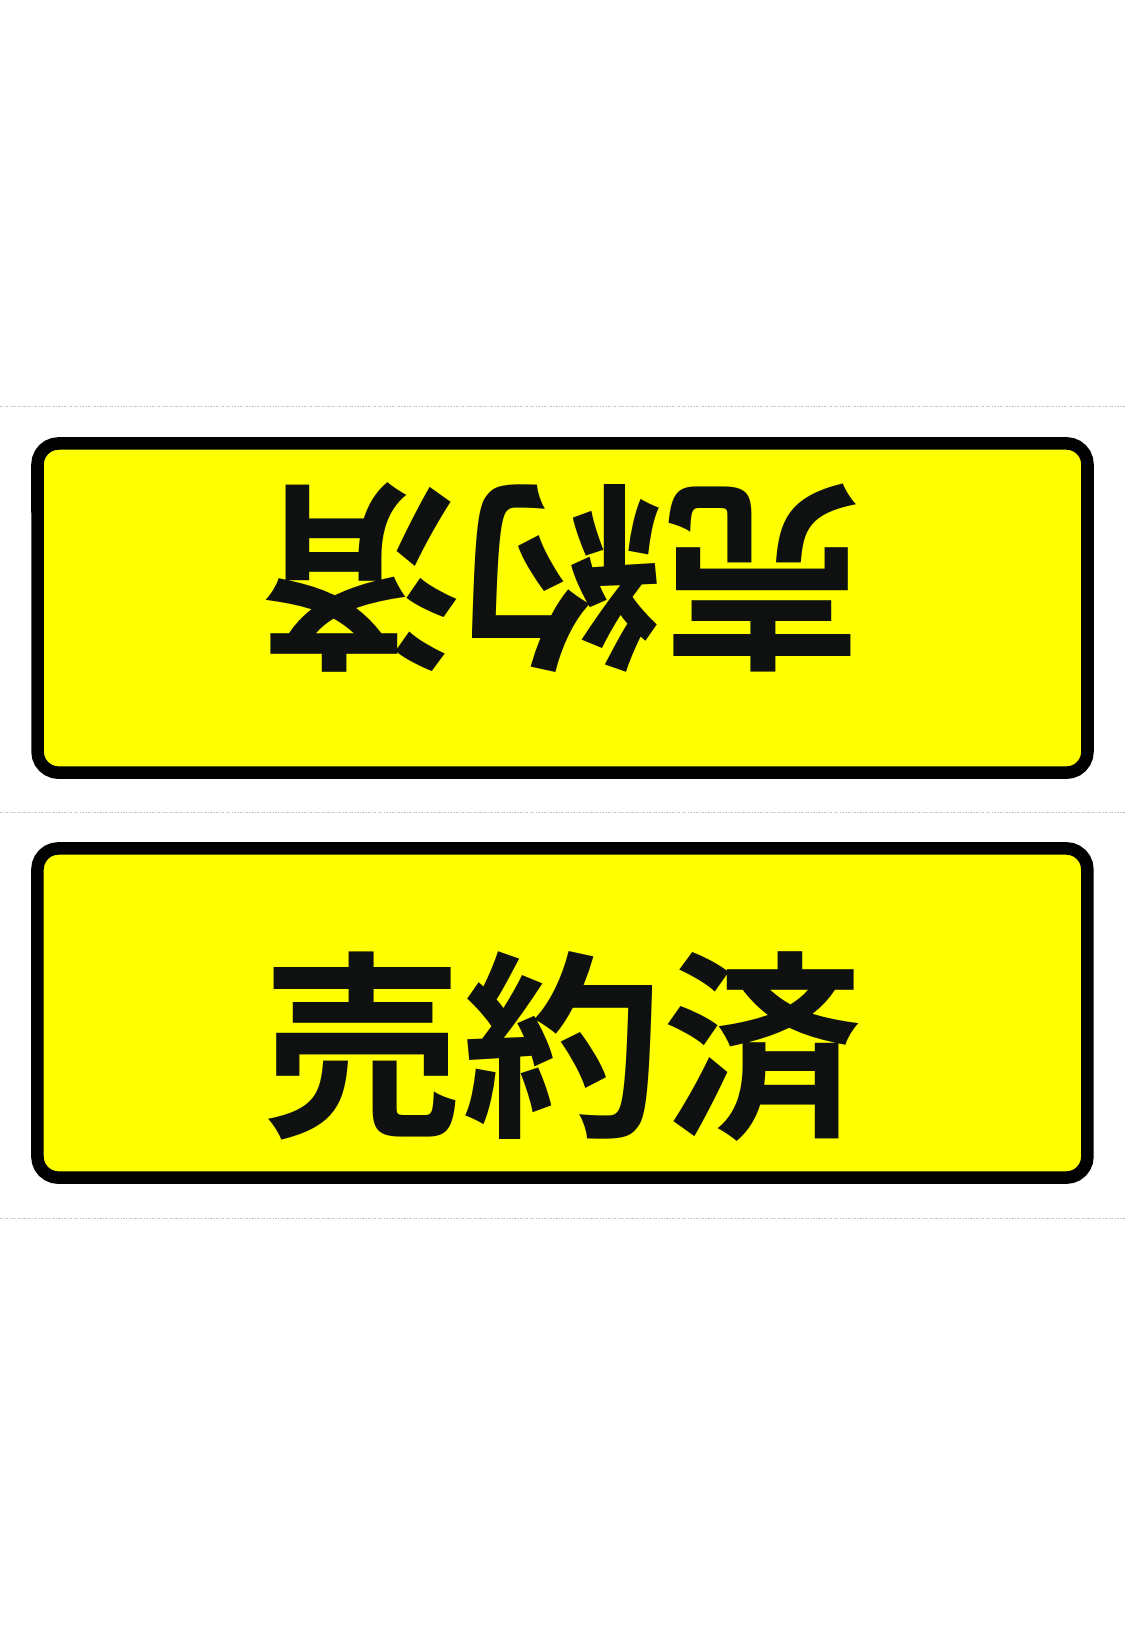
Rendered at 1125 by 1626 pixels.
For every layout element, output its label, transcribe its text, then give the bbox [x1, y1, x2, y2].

text_box [36, 847, 1089, 1179]
text_box 売約済 [247, 454, 878, 710]
text_box [36, 442, 1089, 774]
text_box 売約済 [247, 914, 878, 1170]
